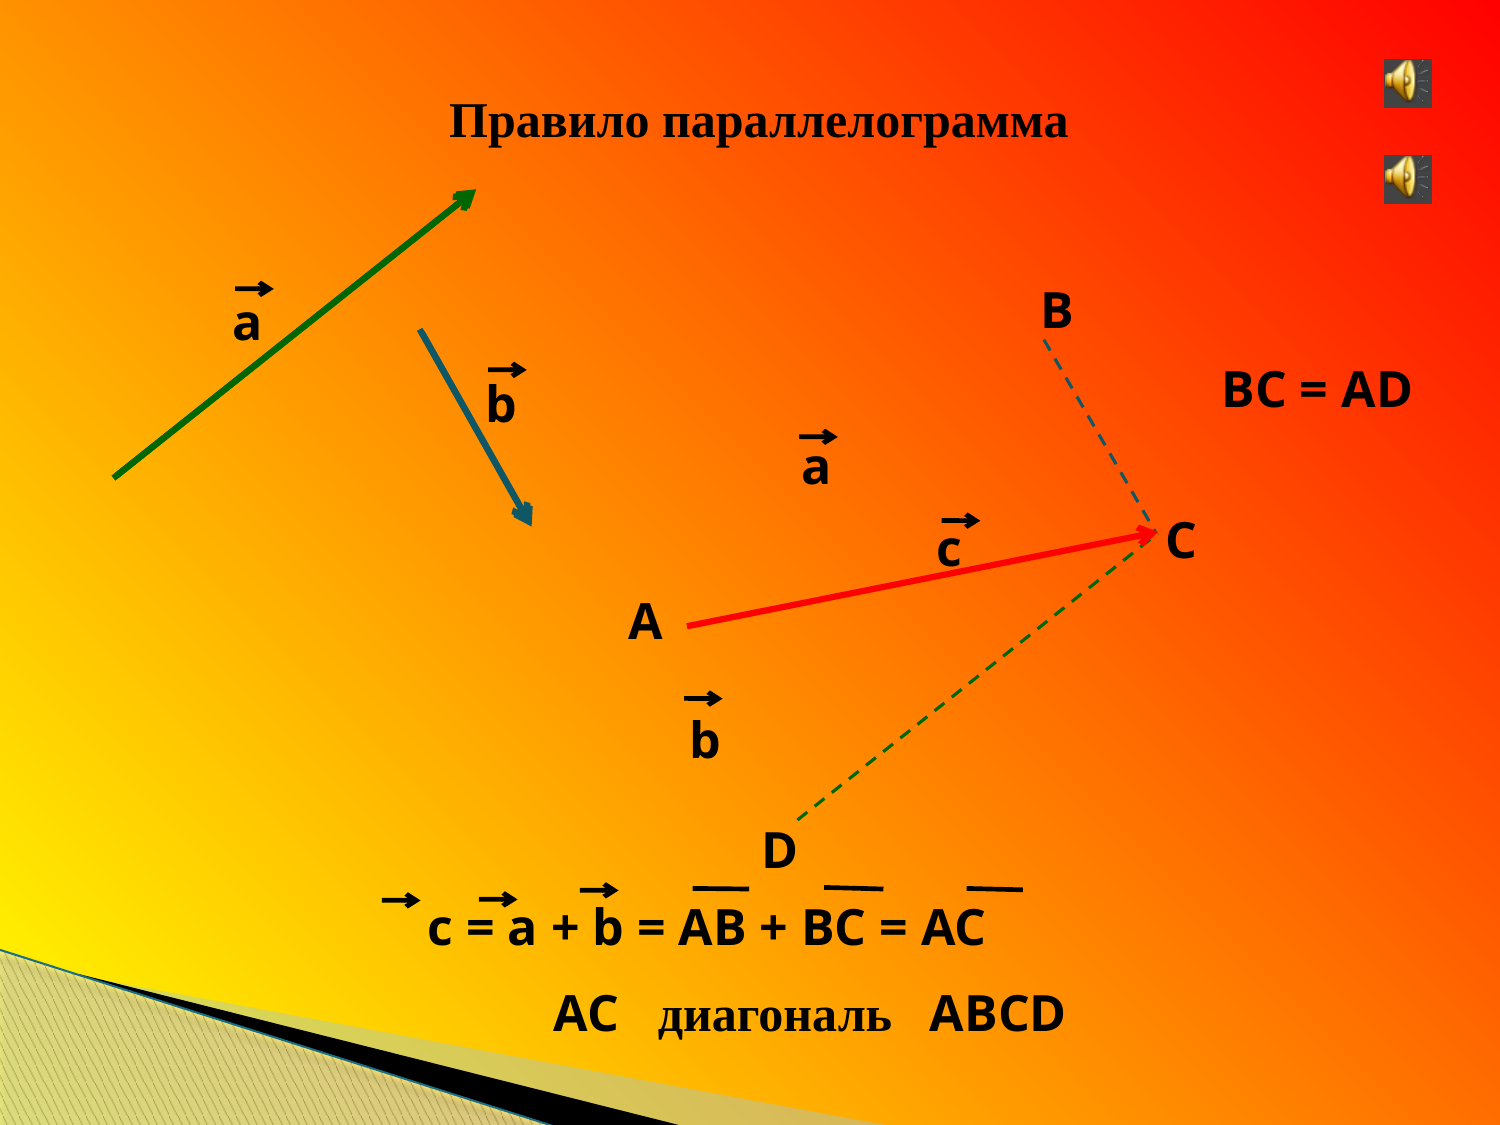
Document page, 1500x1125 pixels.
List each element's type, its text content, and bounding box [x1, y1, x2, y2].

text_box b [521, 365, 532, 370]
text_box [379, 374, 574, 485]
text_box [113, 191, 474, 479]
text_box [797, 637, 1158, 821]
text_box Правило параллелограмма [434, 80, 1084, 155]
text_box B [1025, 271, 1089, 346]
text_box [1003, 379, 1197, 493]
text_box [686, 531, 1159, 627]
text_box BC = AD [1206, 349, 1428, 425]
text_box b [674, 701, 737, 776]
table_cell [824, 890, 883, 898]
text_box b [483, 365, 511, 370]
text_box a [787, 427, 847, 502]
picture [1382, 154, 1434, 205]
text_box с = a + b = AB + BC = AC [412, 887, 1002, 963]
text_box AC диагональ ABCD [538, 973, 1082, 1049]
picture [1382, 58, 1434, 109]
table_cell [968, 891, 1002, 899]
text_box c [922, 509, 978, 531]
text_box D [746, 810, 813, 886]
text_box C [1151, 501, 1213, 576]
text_box A [614, 581, 679, 657]
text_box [115, 189, 477, 195]
